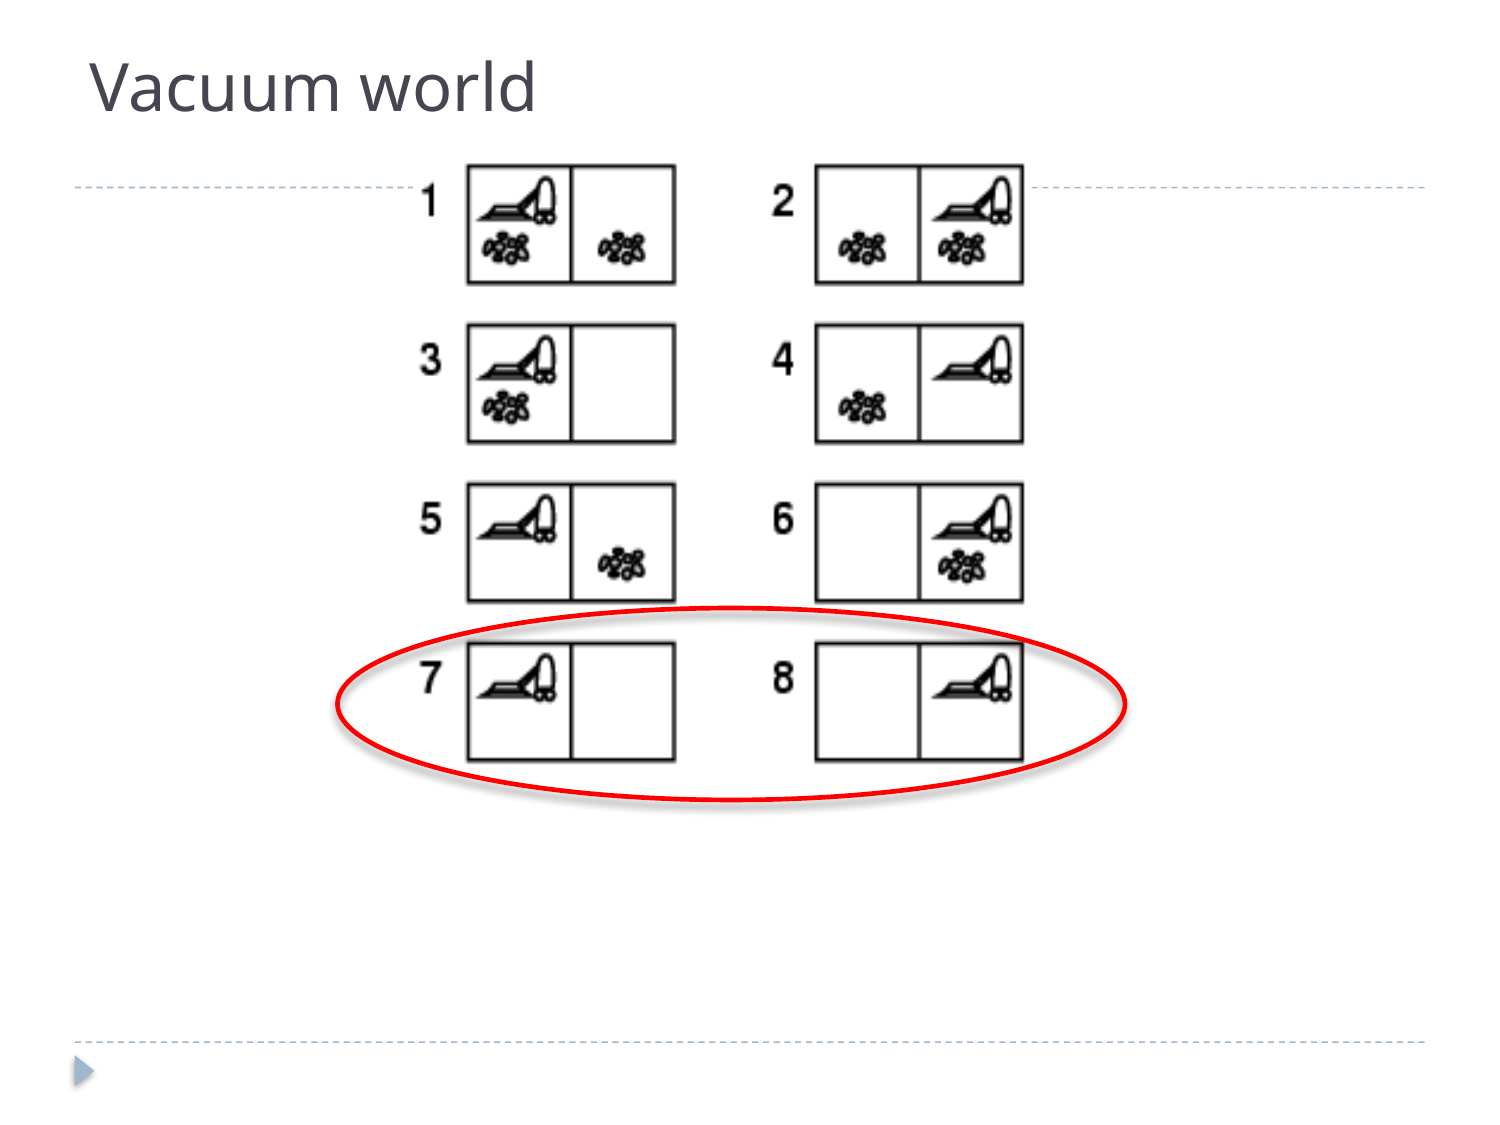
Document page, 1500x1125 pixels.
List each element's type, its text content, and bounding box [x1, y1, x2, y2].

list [413, 163, 1027, 768]
title Vacuum world [75, 24, 1425, 133]
text_box [336, 648, 407, 760]
text_box [492, 781, 971, 801]
text_box [1032, 641, 1126, 767]
